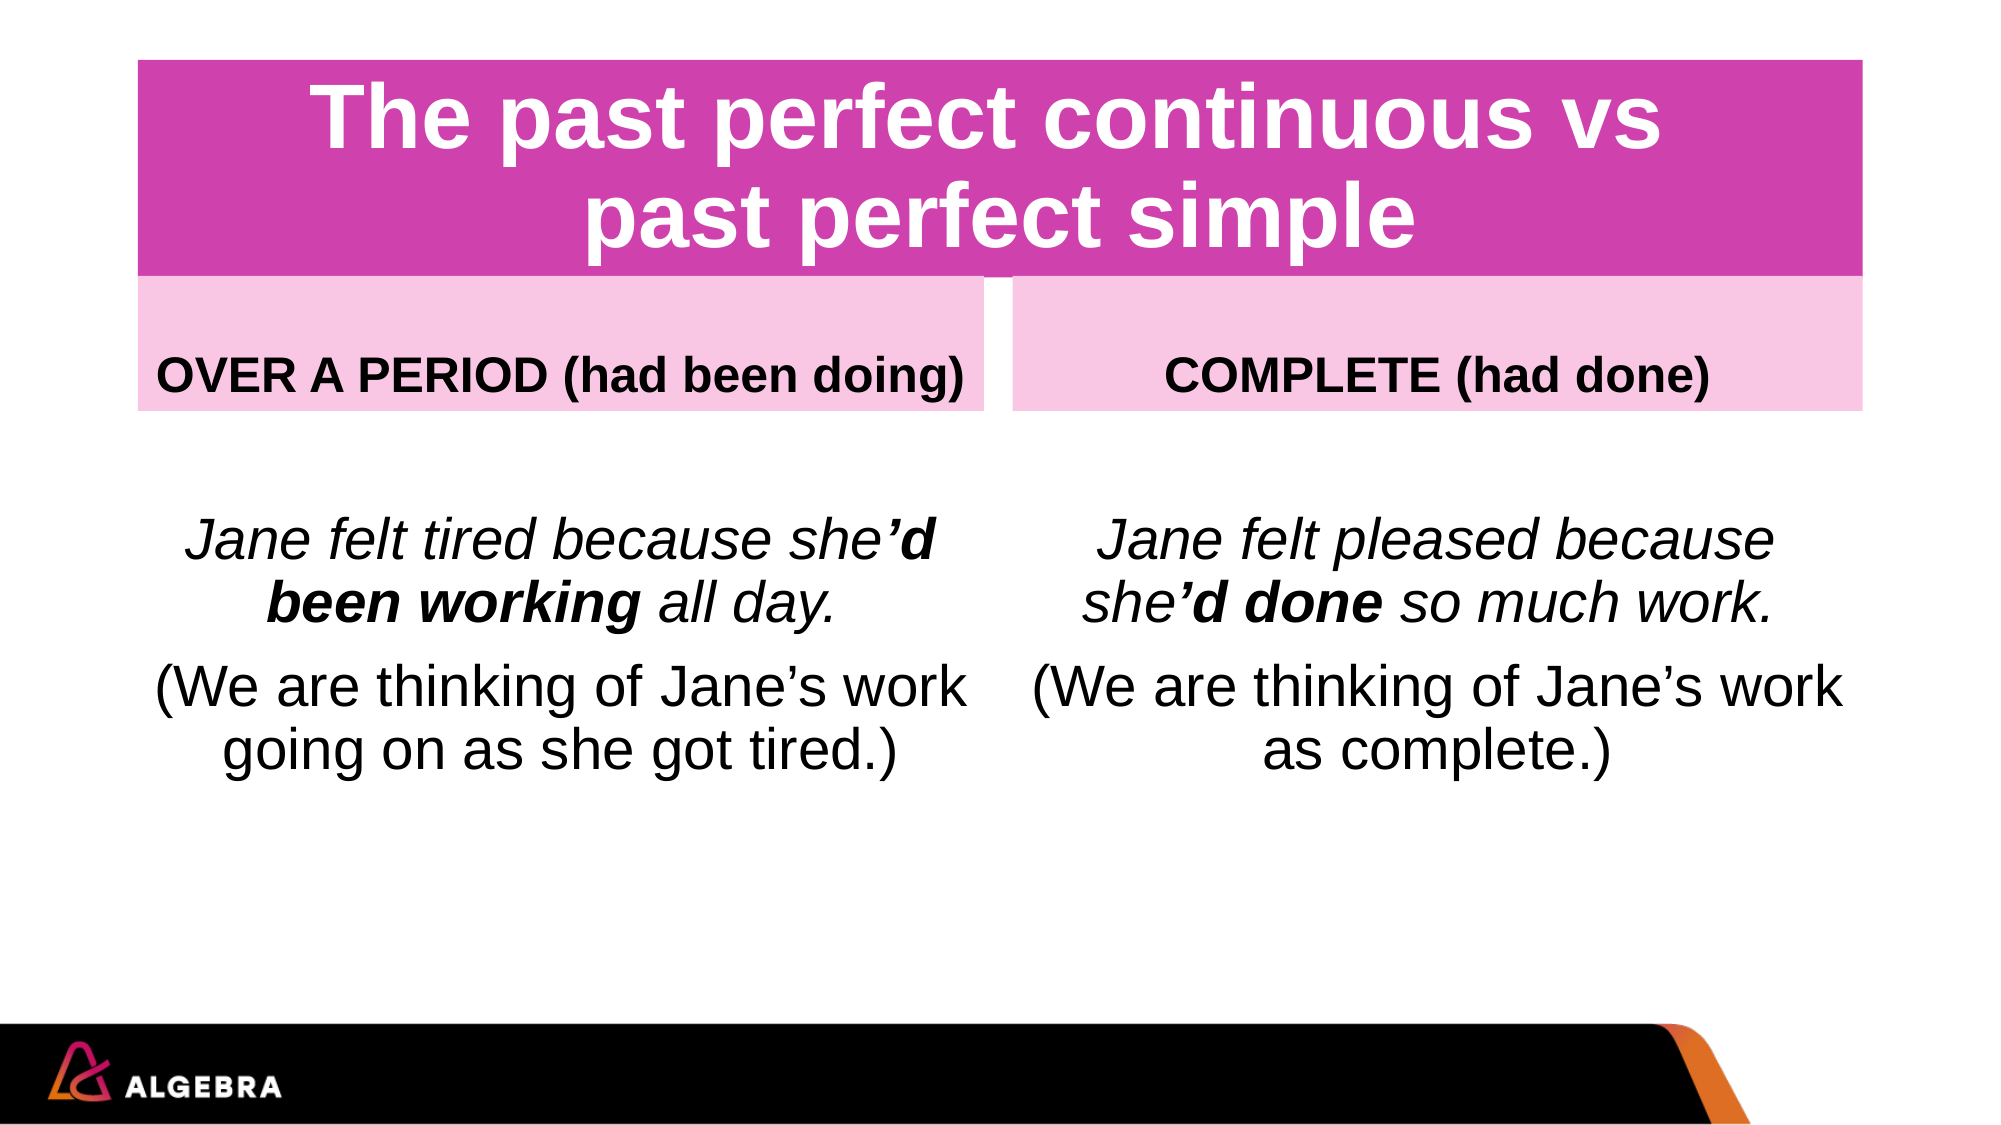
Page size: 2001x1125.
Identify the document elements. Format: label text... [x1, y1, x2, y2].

list COMPLETE (had done) [1012, 275, 1863, 410]
list OVER A PERIOD (had been doing) [137, 275, 984, 410]
list Jane felt pleased because she’d done so much work. (We are thinking of Jane’s work as complete.) [1012, 410, 1863, 1016]
title The past perfect continuous vs past perfect simple [137, 59, 1863, 278]
picture [0, 1023, 1958, 1125]
list Jane felt tired because she’d been working all day. (We are thinking of Jane’s work going on as she got tired.) [137, 410, 984, 1016]
